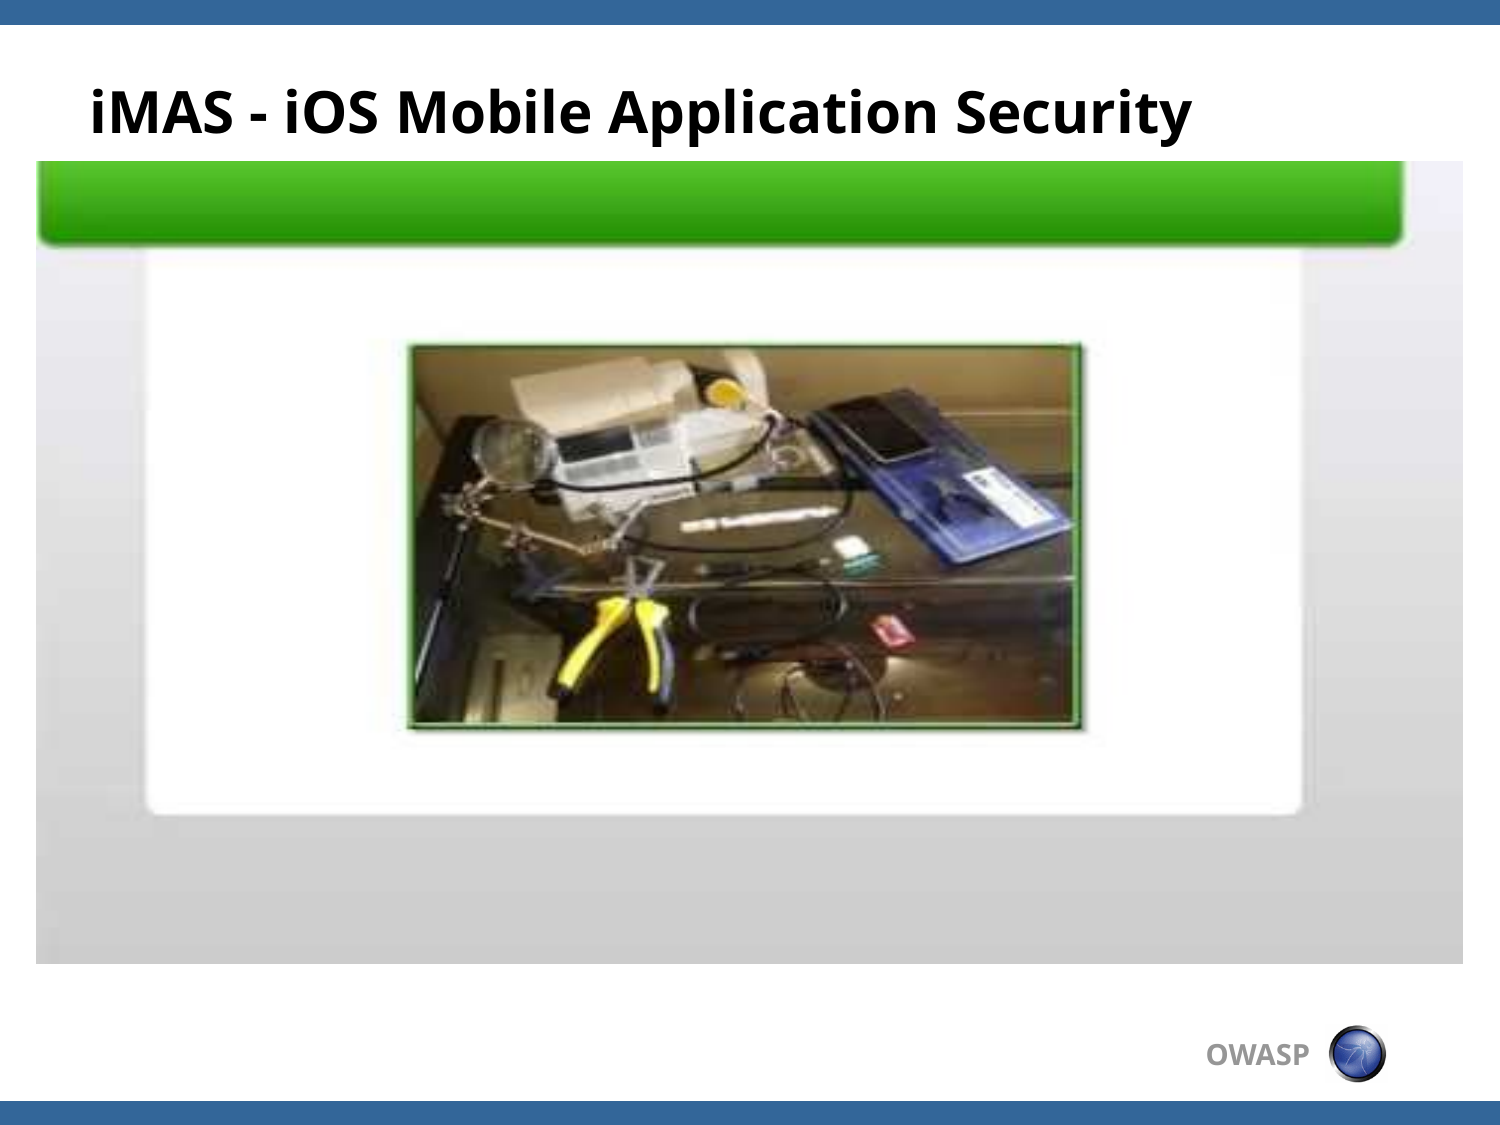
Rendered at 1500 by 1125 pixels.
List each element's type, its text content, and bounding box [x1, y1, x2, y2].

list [35, 160, 1464, 965]
title iMAS - iOS Mobile Application Security [75, 32, 1425, 160]
picture [1325, 1024, 1388, 1083]
